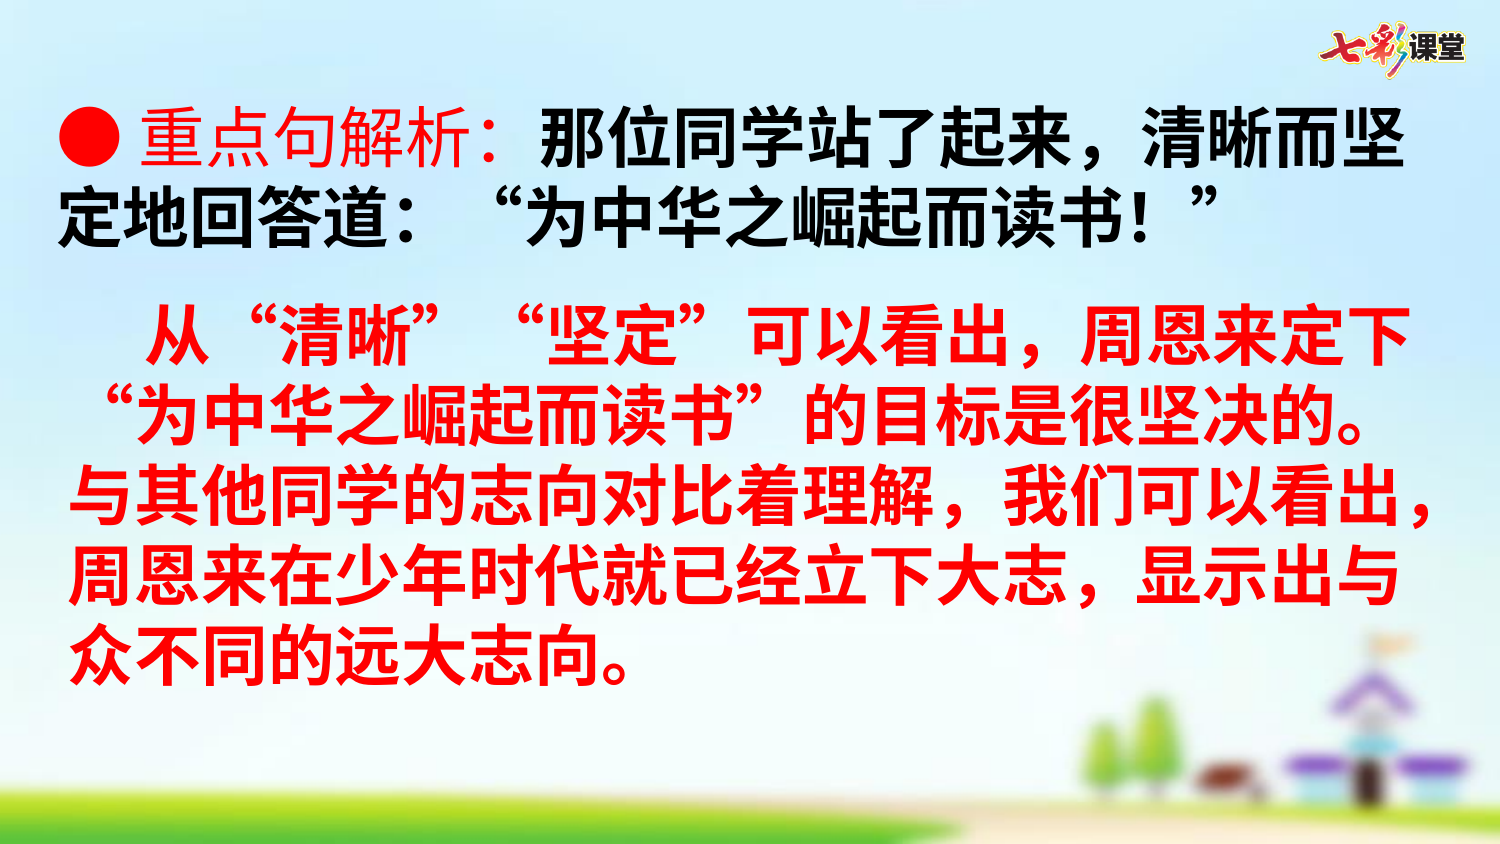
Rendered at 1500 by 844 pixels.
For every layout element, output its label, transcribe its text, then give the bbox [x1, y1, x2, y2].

picture [0, 0, 1500, 844]
text_box ●重点句解析：那位同学站了起来，清晰而坚定地回答道：“为中华之崛起而读书！” [41, 88, 1447, 263]
text_box 从“清晰”“坚定”可以看出，周恩来定下“为中华之崛起而读书”的目标是很坚决的。与其他同学的志向对比着理解，我们可以看出，周恩来在少年时代就已经立下大志，显示出与众不同的远大志向。 [53, 286, 1447, 701]
